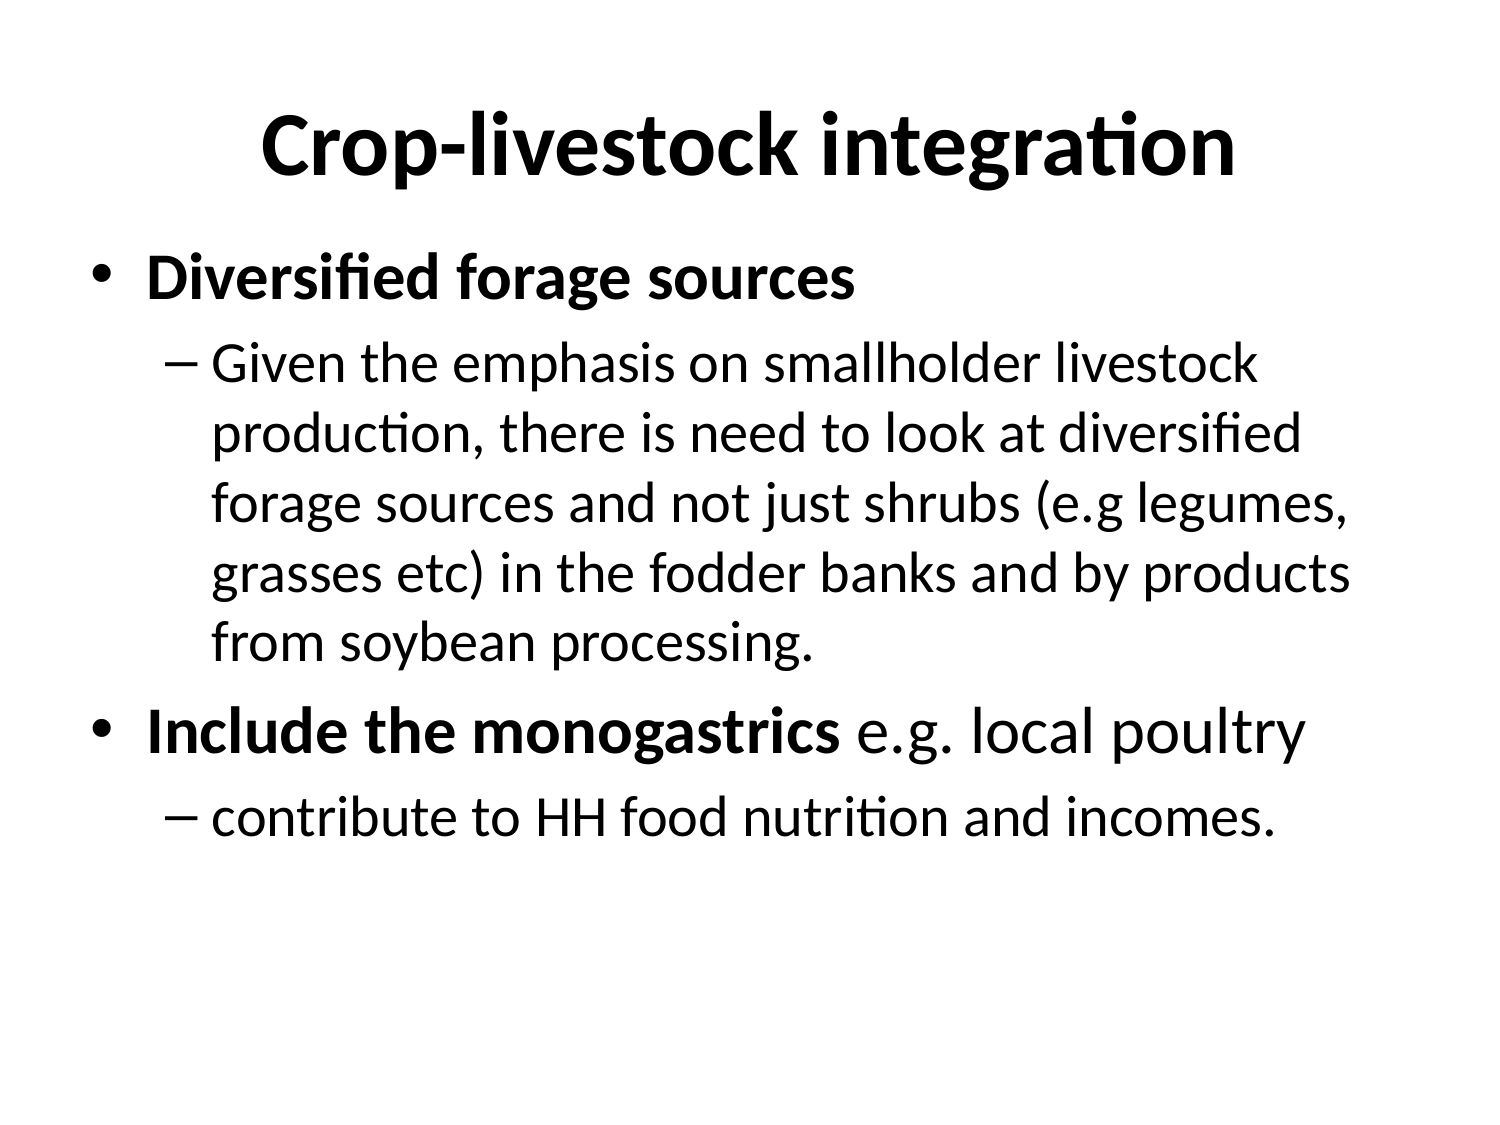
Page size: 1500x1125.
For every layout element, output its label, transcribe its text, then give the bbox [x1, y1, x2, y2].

title Crop-livestock integration [75, 45, 1425, 224]
list Diversified forage sources Given the emphasis on smallholder livestock production, there is need to look at diversified forage sources and not just shrubs (e.g legumes, grasses etc) in the fodder banks and by products from soybean processing. Include the monogastrics e.g. local poultry contribute to HH food nutrition and incomes. [75, 224, 1425, 993]
